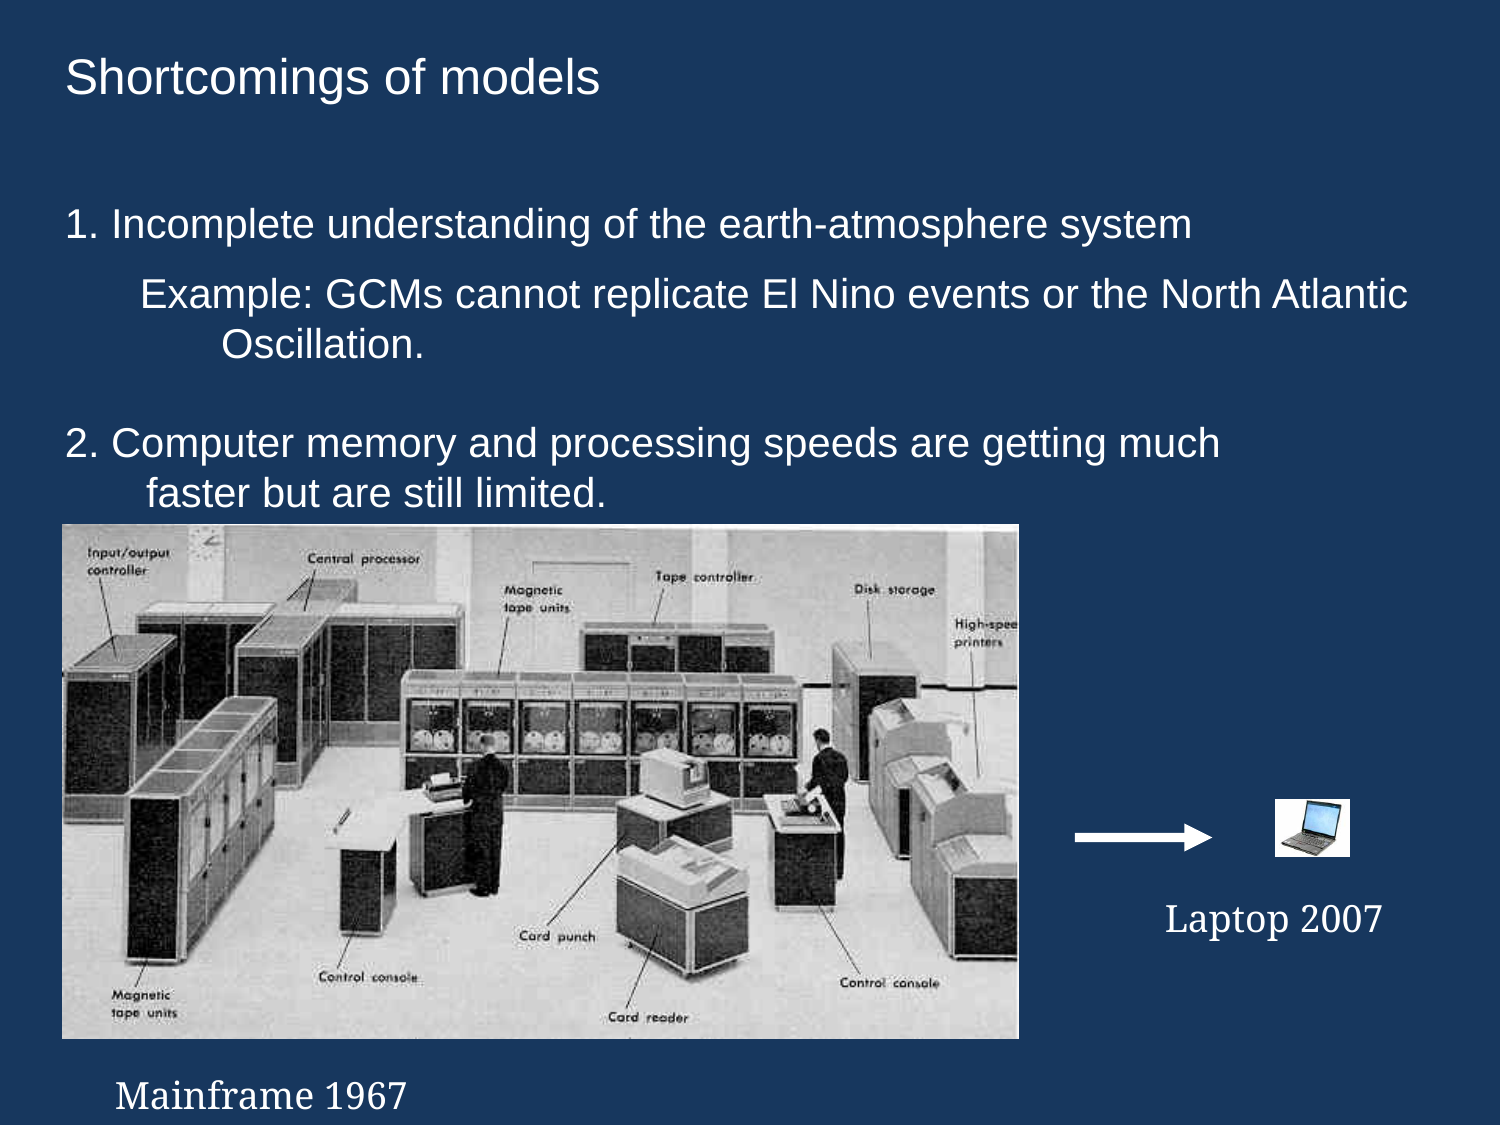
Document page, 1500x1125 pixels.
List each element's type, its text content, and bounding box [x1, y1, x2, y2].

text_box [49, 337, 1500, 1125]
text_box Shortcomings of models 1. Incomplete understanding of the earth-atmosphere system Example: GCMs cannot replicate El Nino events or the North Atlantic Oscillation. [50, 37, 1500, 336]
